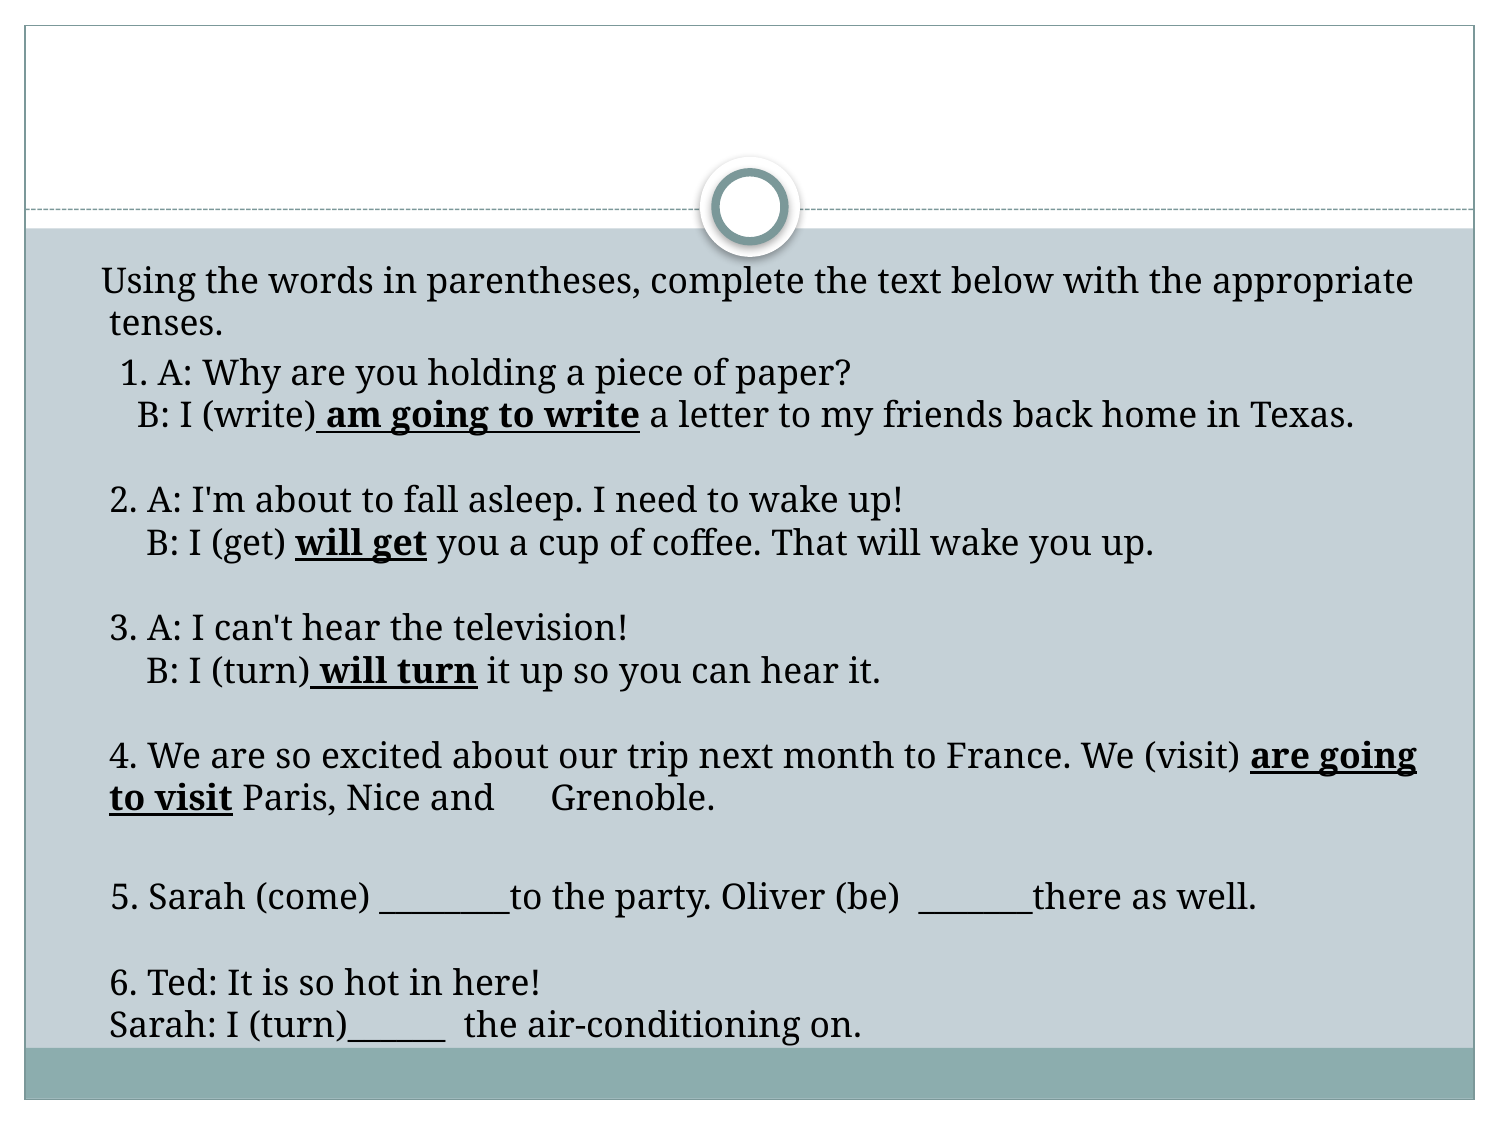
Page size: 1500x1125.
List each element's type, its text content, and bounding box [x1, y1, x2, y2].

list Using the words in parentheses, complete the text below with the appropriate tenses. 1. A: Why are you holding a piece of paper? B: I (write) am going to write a letter to my friends back home in Texas. 2. A: I'm about to fall asleep. I need to wake up! B: I (get) will get you a cup of coffee. That will wake you up. 3. A: I can't hear the television! B: I (turn) will turn it up so you can hear it. 4. We are so excited about our trip next month to France. We (visit) are going to visit Paris, Nice and Grenoble. 5. Sarah (come) ________to the party. Oliver (be) _______there as well. 6. Ted: It is so hot in here! Sarah: I (turn)______ the air-conditioning on. [49, 250, 1445, 1001]
